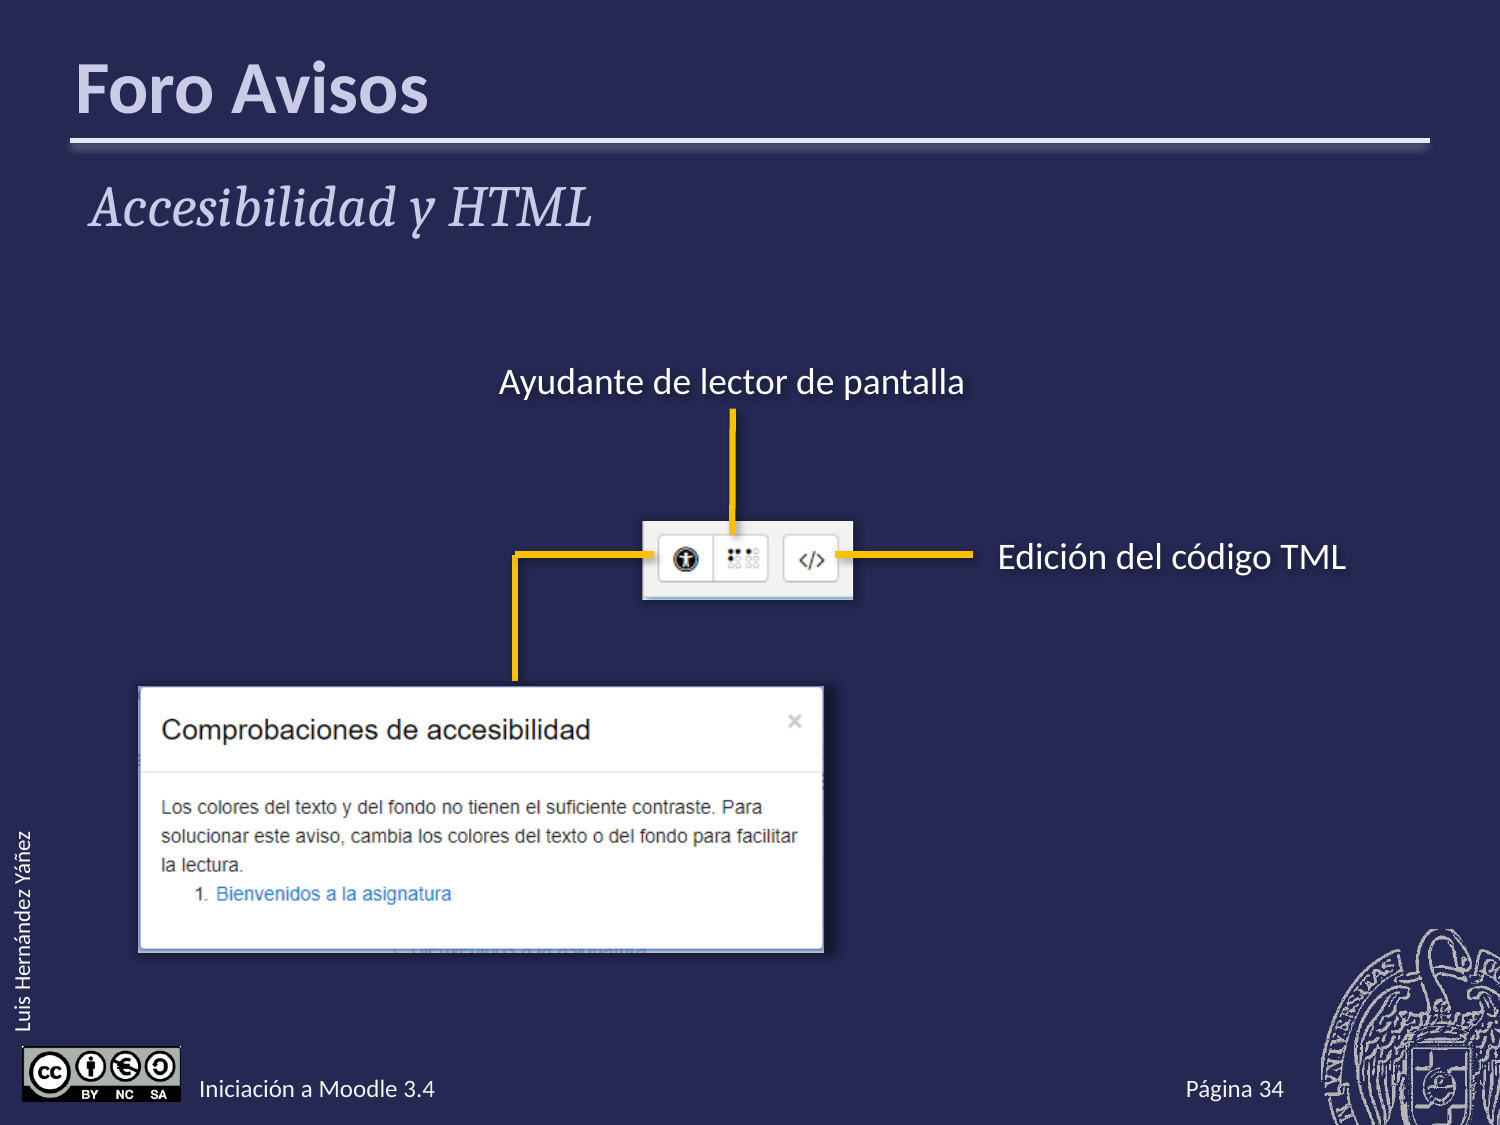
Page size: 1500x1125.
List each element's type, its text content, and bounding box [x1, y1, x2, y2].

list Accesibilidad y HTML [75, 160, 1425, 1017]
slide_number Página 33 [1136, 1042, 1285, 1103]
footer Iniciación a Moodle 3.4 [199, 1042, 1114, 1103]
picture [642, 520, 854, 600]
title Foro Avisos [75, 46, 1425, 129]
picture [1321, 929, 1500, 1125]
text_box Ayudante de lector de pantalla [482, 348, 983, 412]
text_box Edición del código TML [981, 522, 1364, 586]
picture [137, 686, 825, 953]
picture [22, 1046, 181, 1102]
